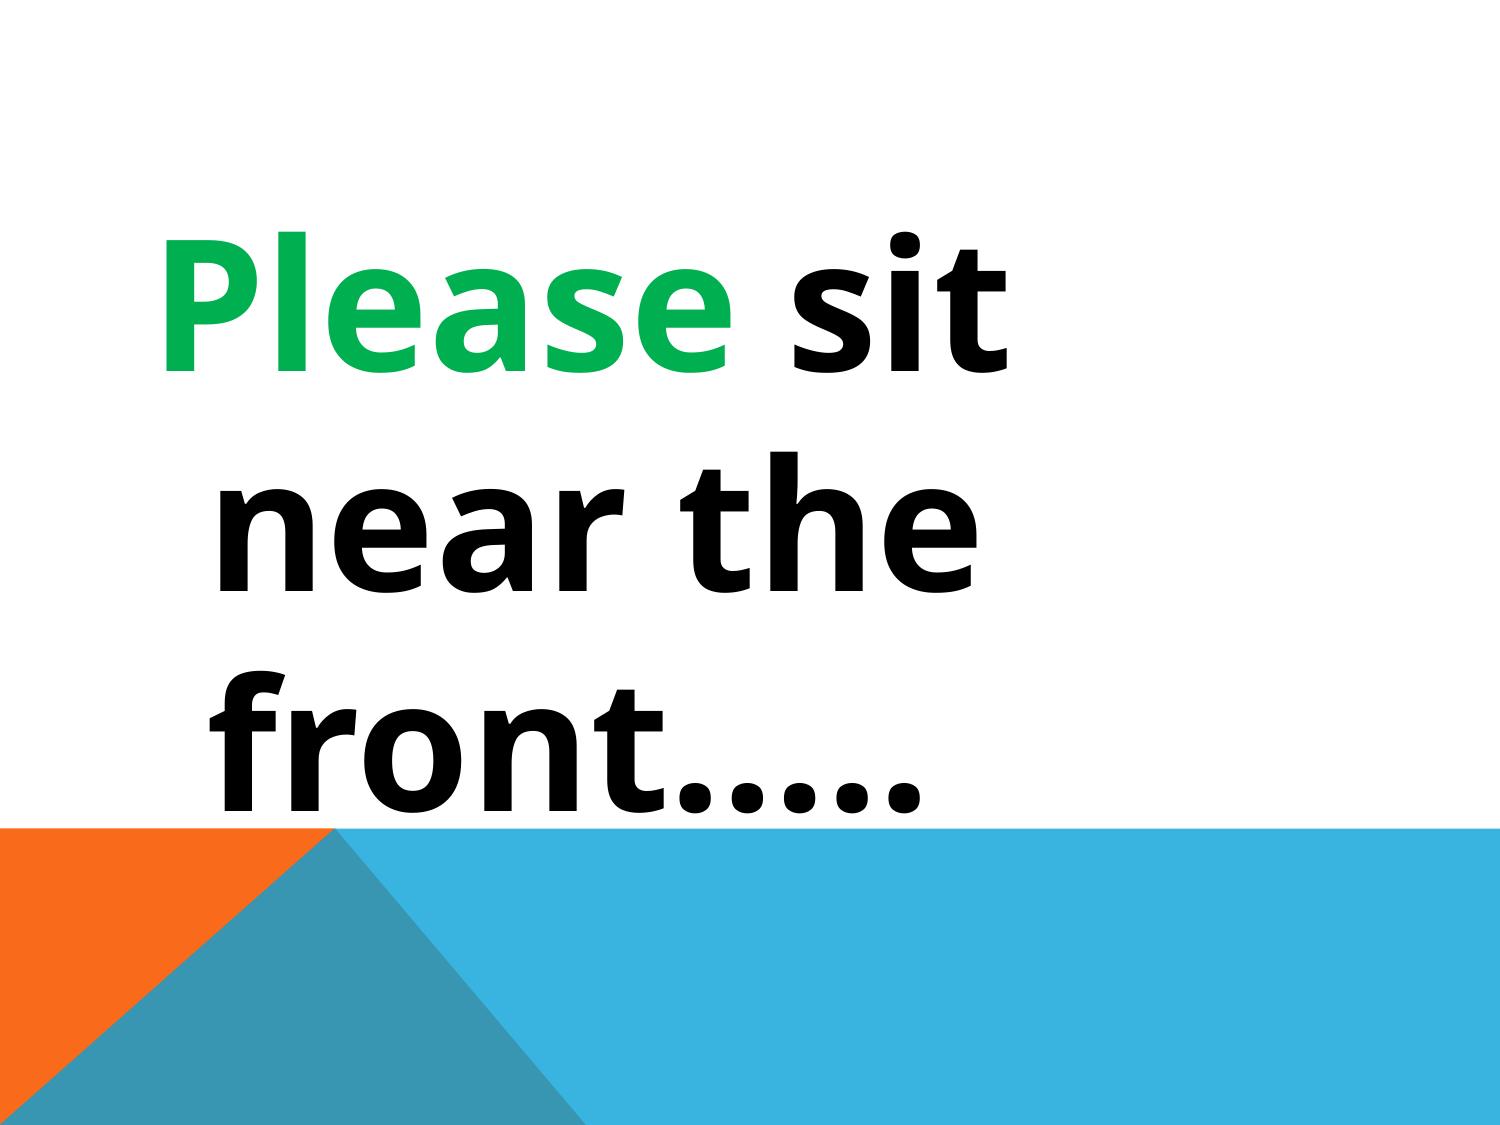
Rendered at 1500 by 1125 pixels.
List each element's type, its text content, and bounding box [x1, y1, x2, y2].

list Please sit near the front….. [135, 180, 1483, 768]
